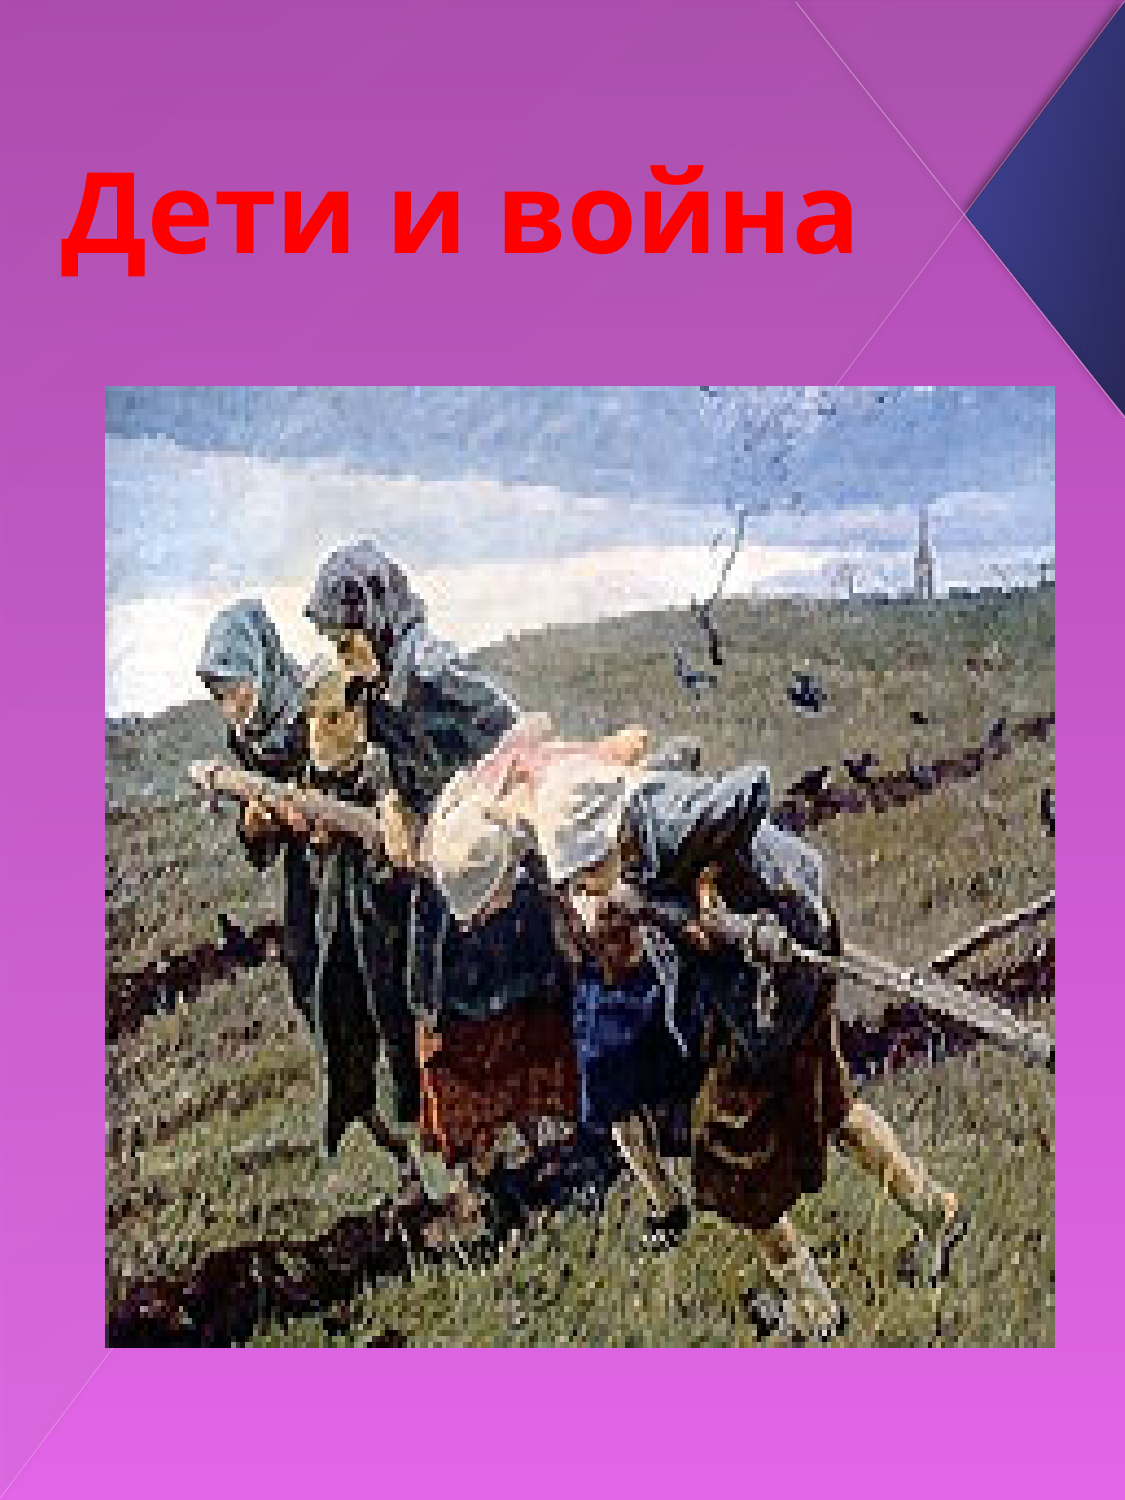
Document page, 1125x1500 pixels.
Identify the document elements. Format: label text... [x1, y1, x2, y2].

picture [105, 386, 1055, 1349]
title Дети и война [46, 59, 938, 358]
